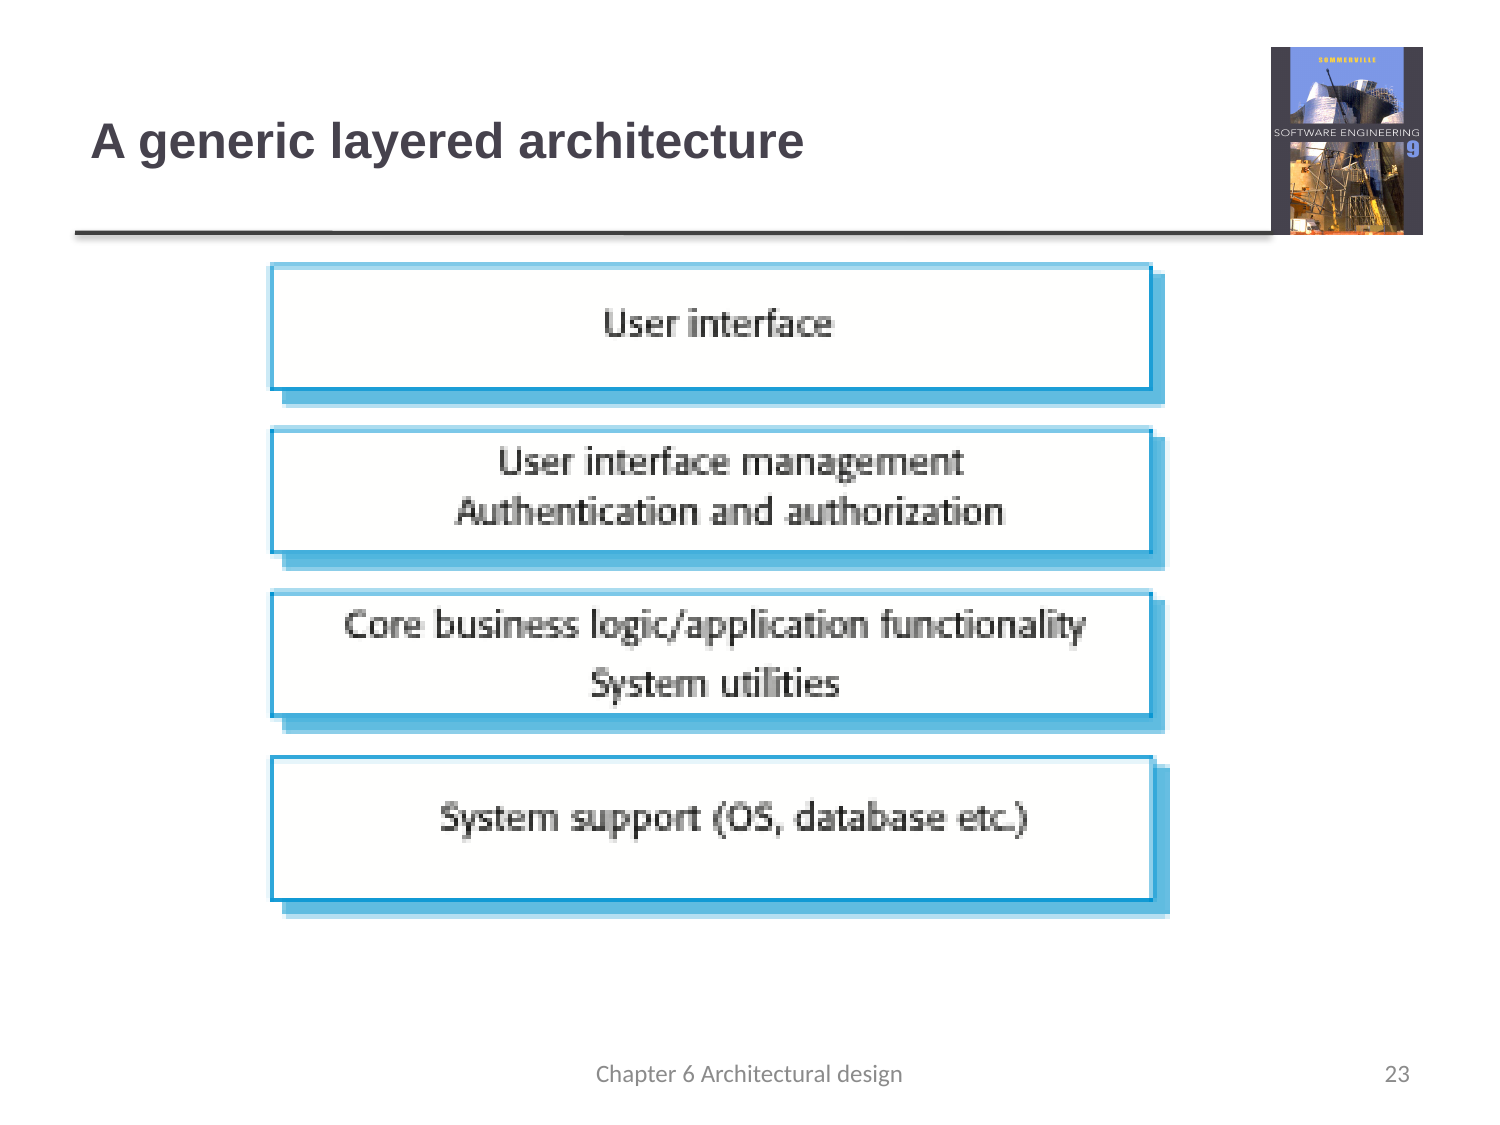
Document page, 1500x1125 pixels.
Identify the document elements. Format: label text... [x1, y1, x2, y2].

picture [1272, 47, 1423, 235]
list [121, 262, 1315, 919]
slide_number 23 [1074, 1042, 1425, 1103]
title A generic layered architecture [74, 44, 1272, 233]
footer Chapter 6 Architectural design [512, 1042, 988, 1103]
